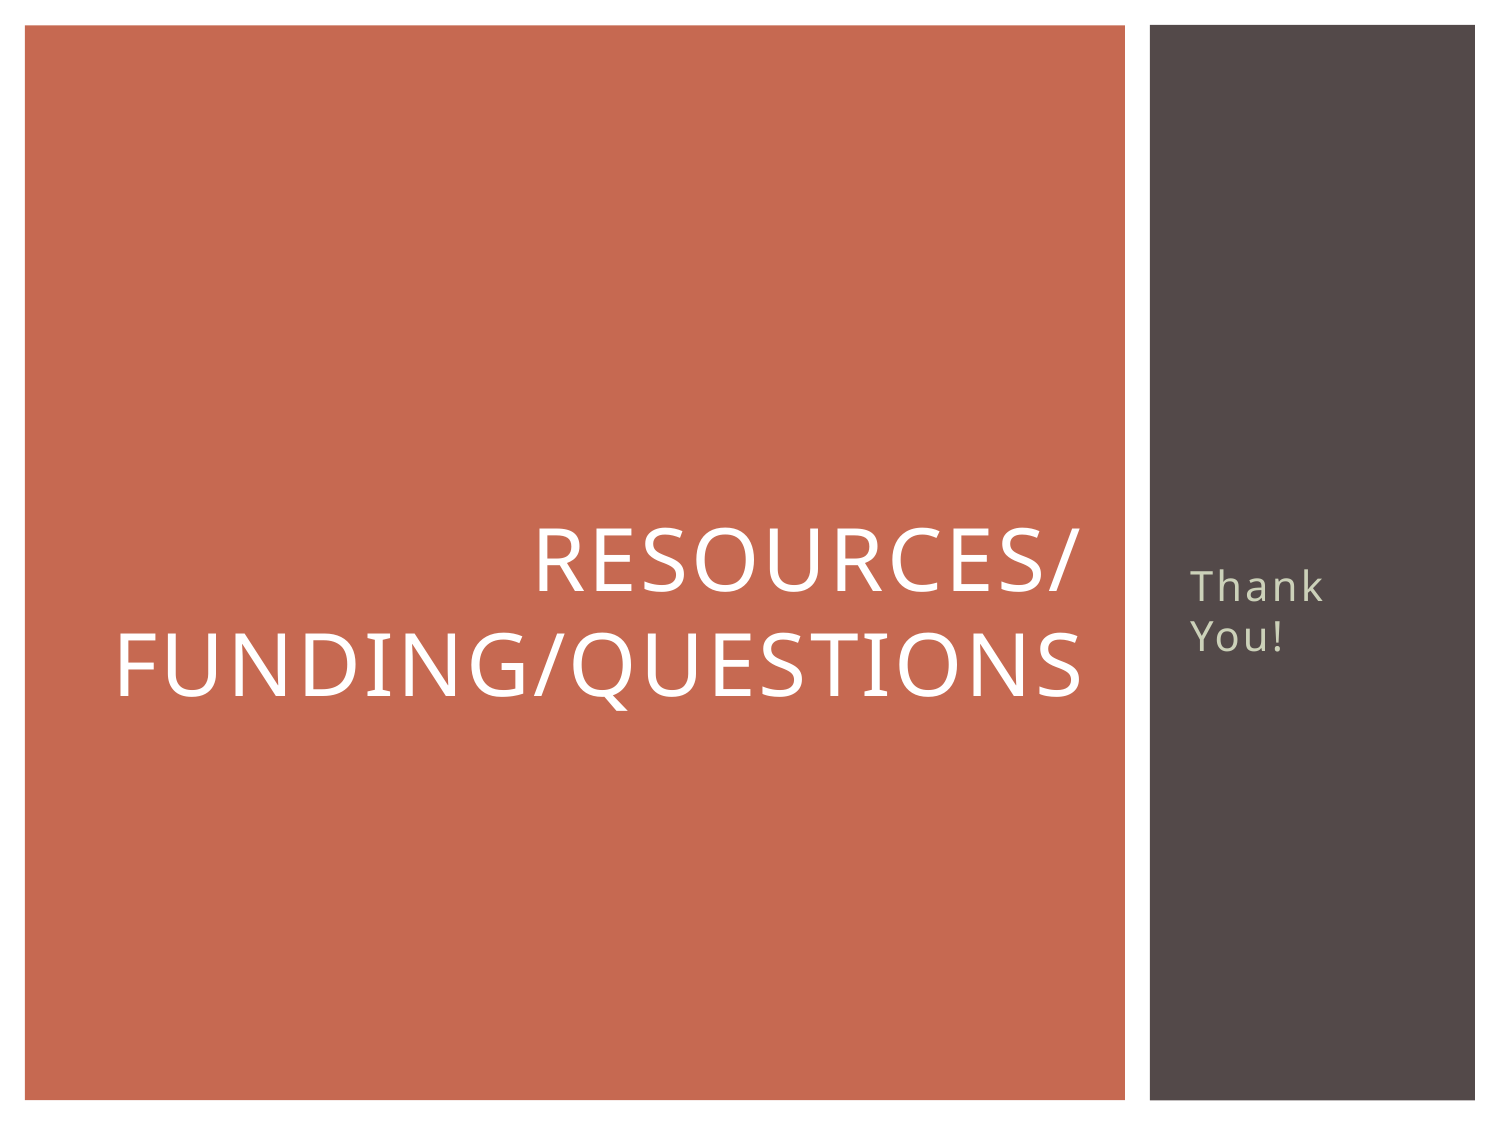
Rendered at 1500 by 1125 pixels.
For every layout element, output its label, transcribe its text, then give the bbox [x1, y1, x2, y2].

title Resources/Funding/Questions [62, 474, 1100, 745]
list Thank You! [1175, 474, 1438, 745]
